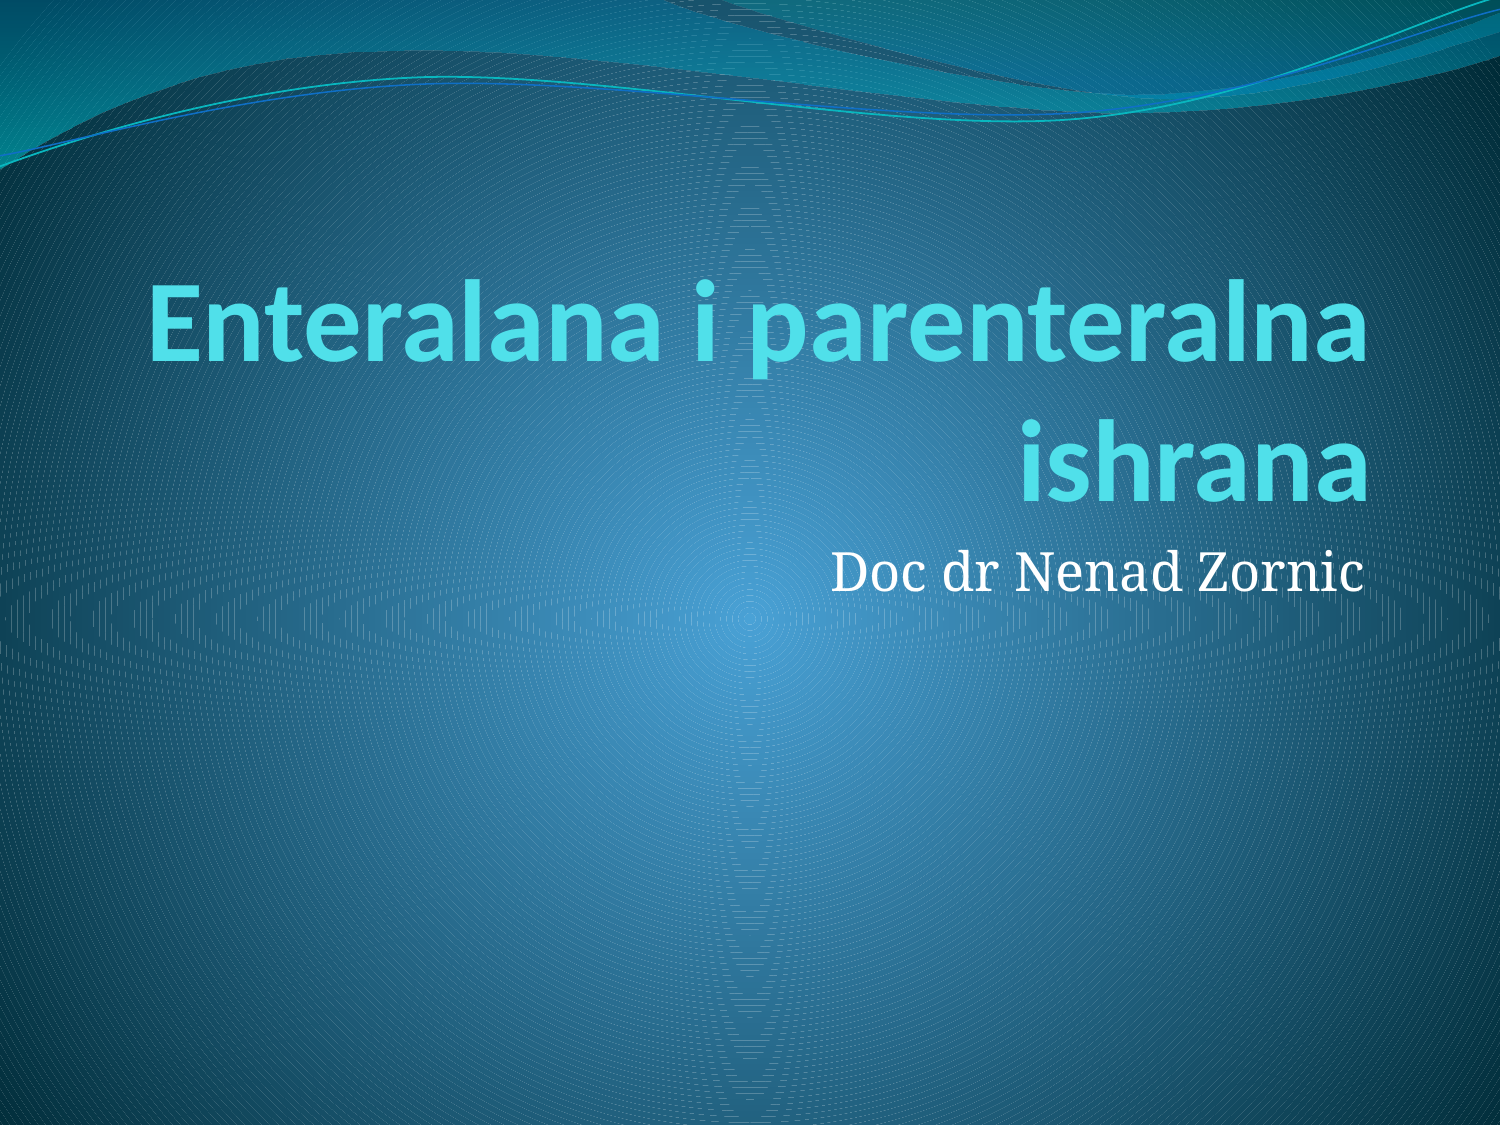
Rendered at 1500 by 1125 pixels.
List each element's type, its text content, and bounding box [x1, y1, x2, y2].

subtitle Doc dr Nenad Zornic [87, 529, 1376, 818]
title Enteralana i parenteralna ishrana [87, 224, 1376, 525]
